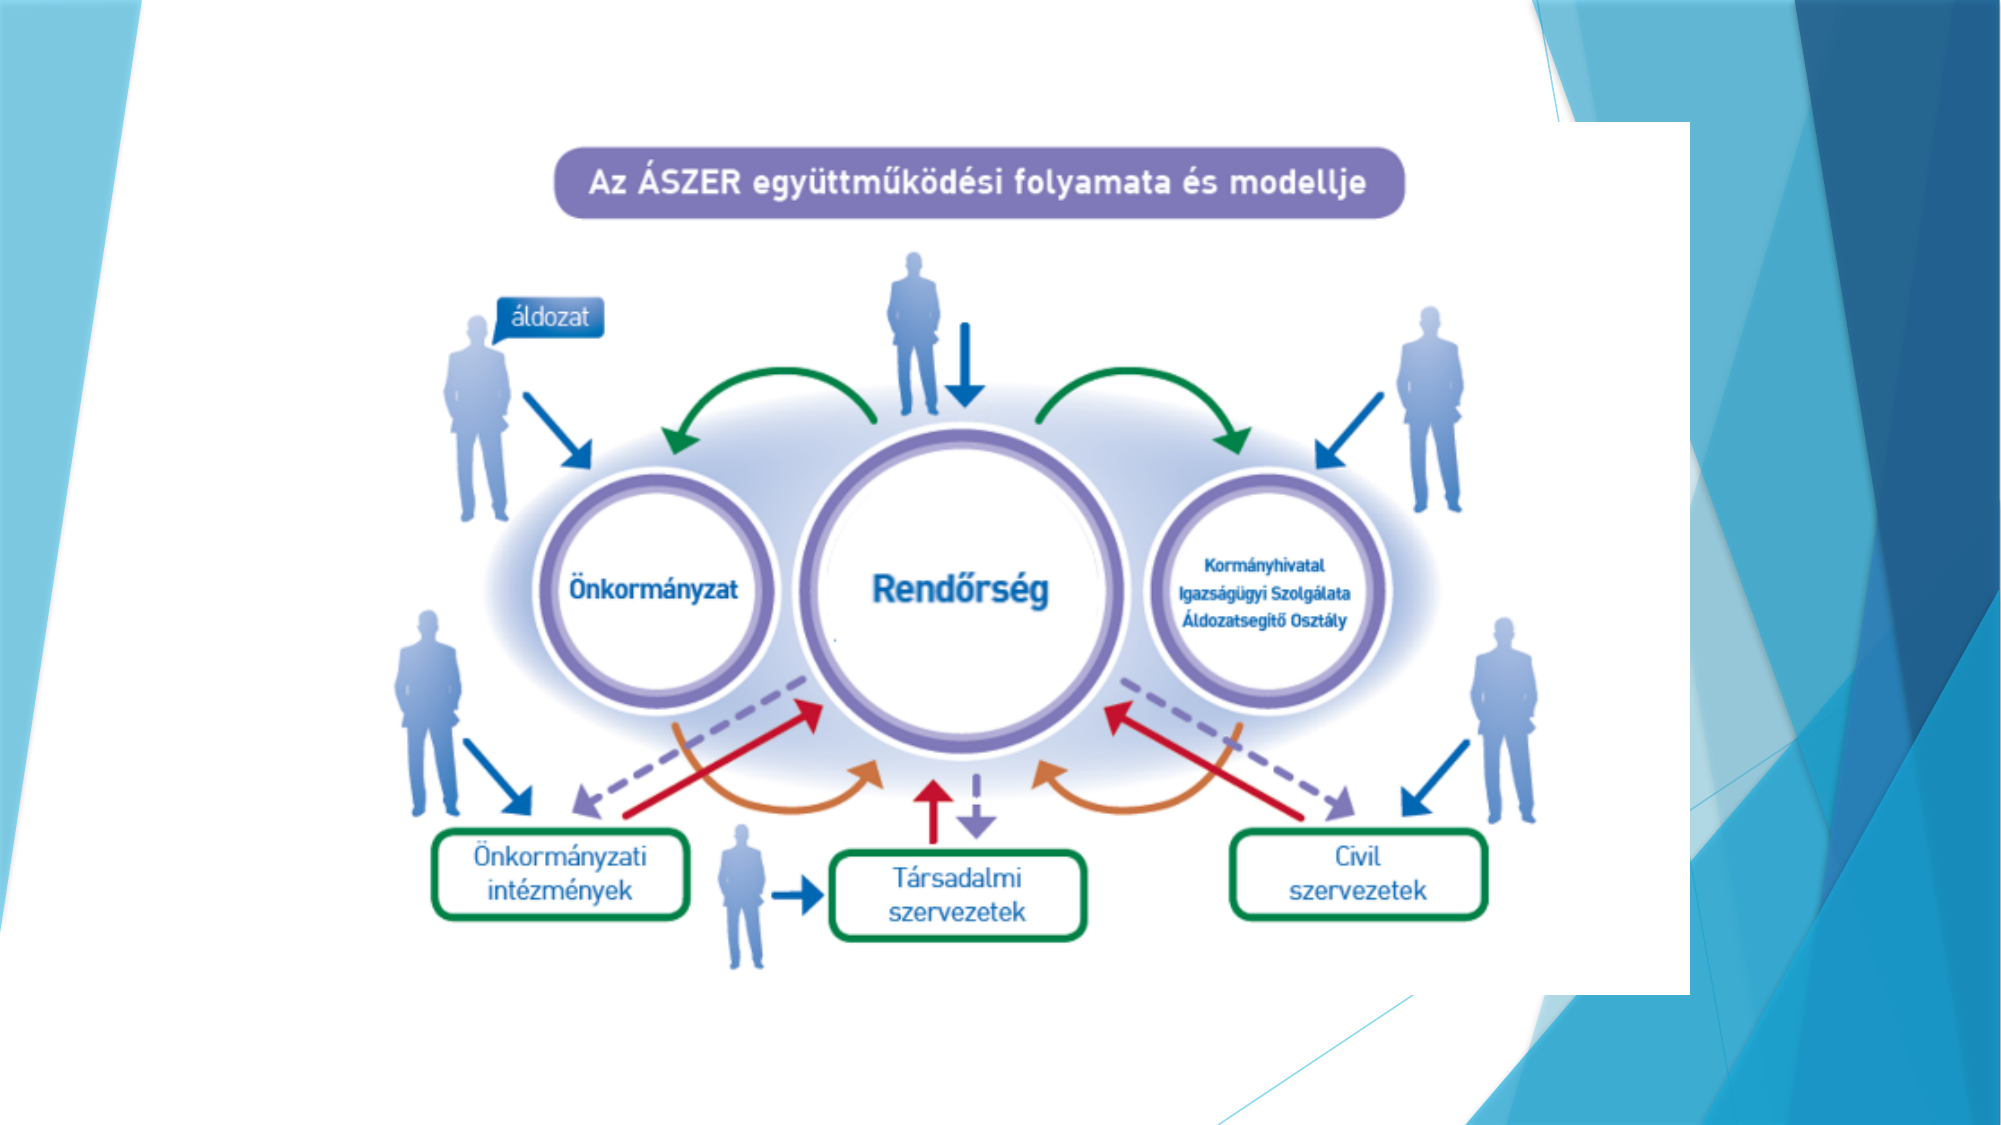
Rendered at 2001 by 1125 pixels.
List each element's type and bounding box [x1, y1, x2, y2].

picture [336, 122, 1690, 996]
